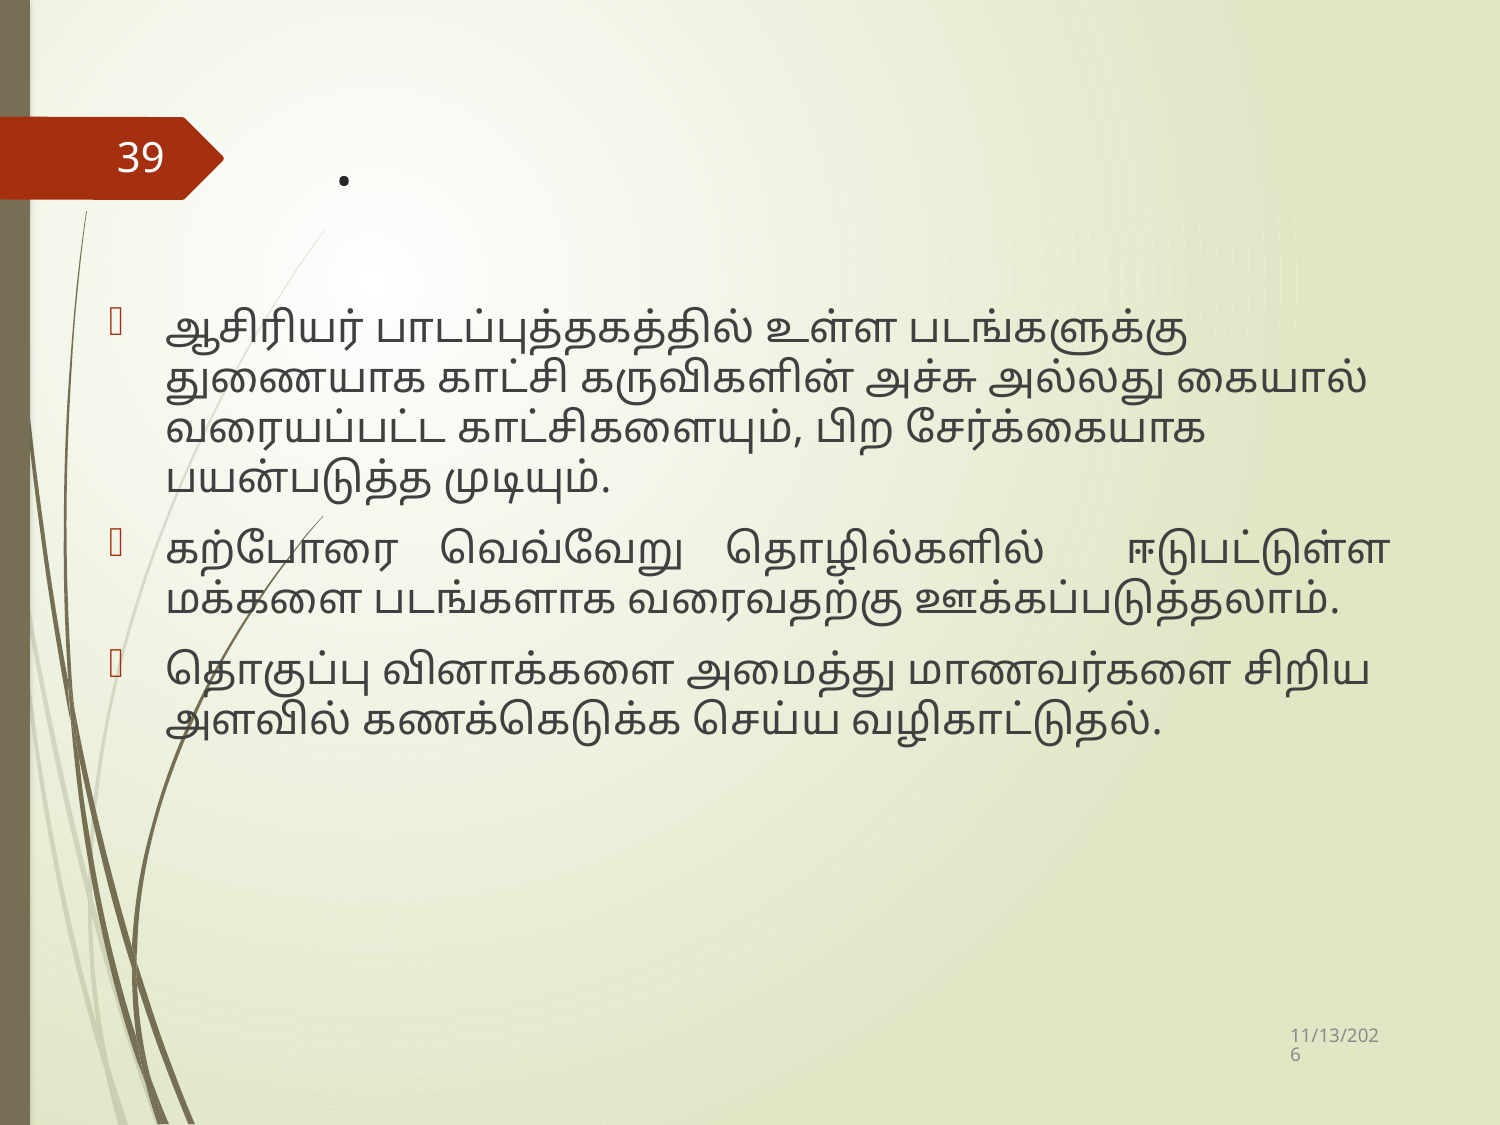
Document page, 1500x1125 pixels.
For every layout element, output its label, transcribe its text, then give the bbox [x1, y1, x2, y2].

list ஆசிரியர் பாடப்புத்தகத்தில் உள்ள படங்களுக்கு துணையாக காட்சி கருவிகளின் அச்சு அல்லது கையால் வரையப்பட்ட காட்சிகளையும், பிற சேர்க்கையாக பயன்படுத்த முடியும். கற்போரை வெவ்வேறு தொழில்களில் ஈடுபட்டுள்ள மக்களை படங்களாக வரைவதற்கு ஊக்கப்படுத்தலாம். தொகுப்பு வினாக்களை அமைத்து மாணவர்களை சிறிய அளவில் கணக்கெடுக்க செய்ய வழிகாட்டுதல். [93, 292, 1407, 1067]
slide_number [1275, 1006, 1401, 1068]
title . [319, 102, 1325, 247]
slide_number 39 [83, 129, 180, 190]
